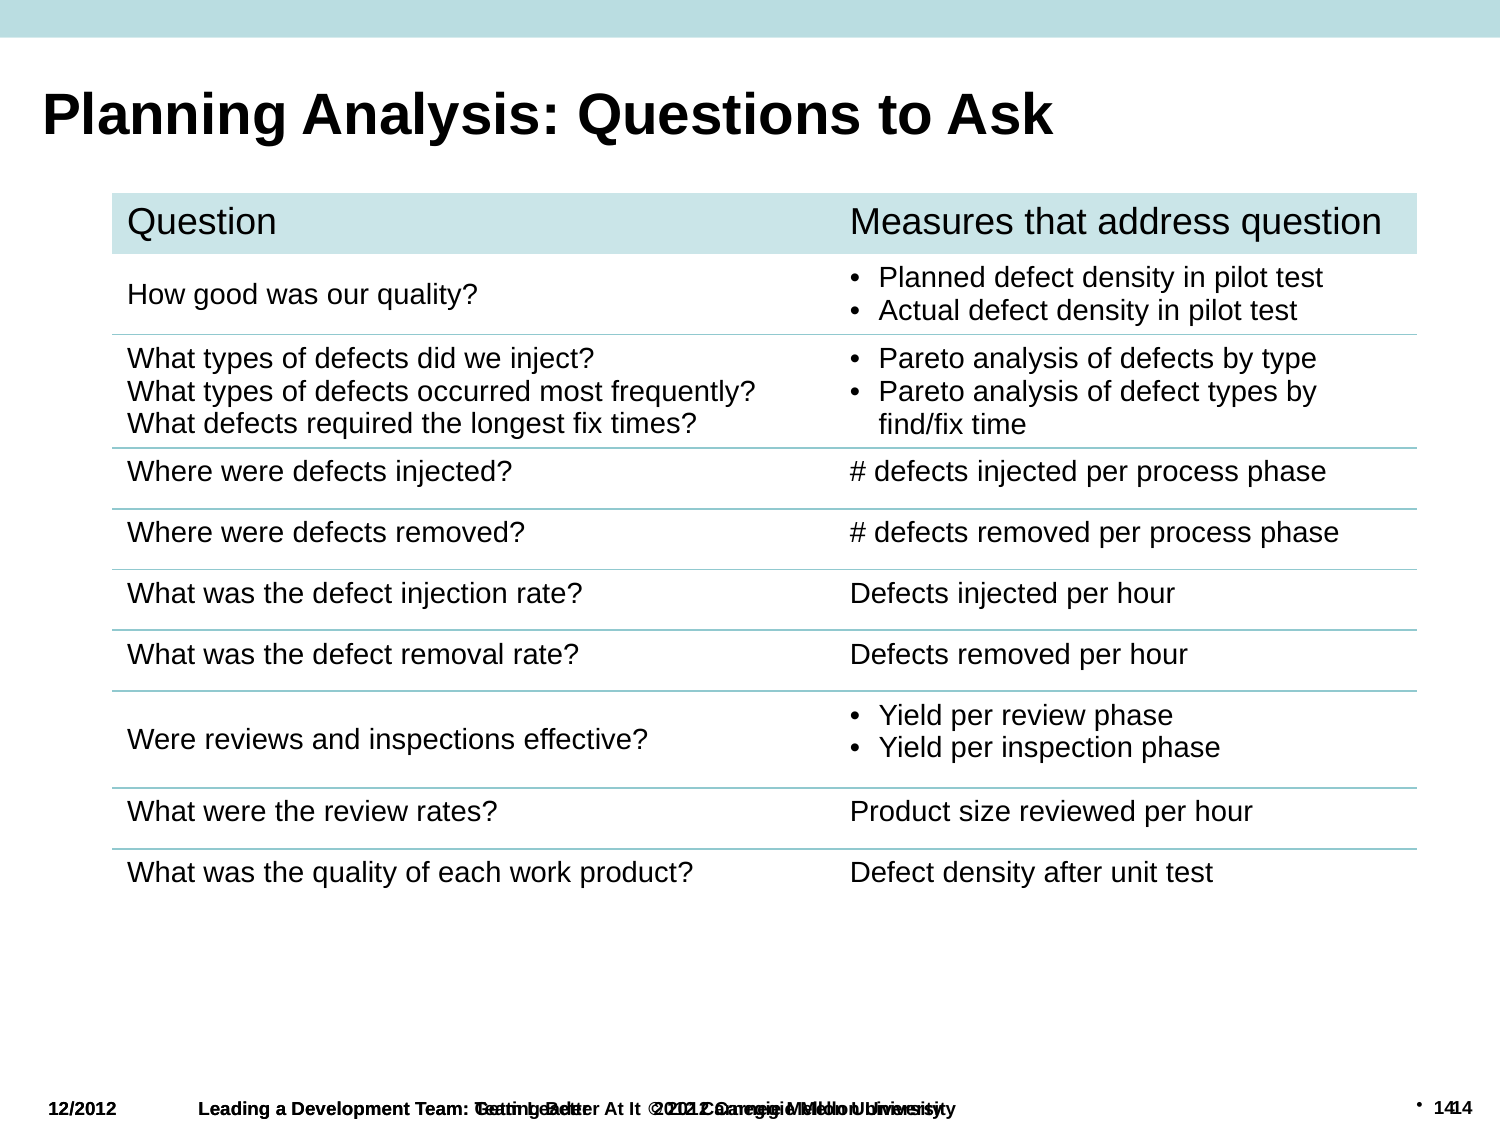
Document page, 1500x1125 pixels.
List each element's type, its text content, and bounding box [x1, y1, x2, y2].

table_cell Defects removed per hour [835, 631, 1417, 690]
table_cell How good was our quality? [112, 254, 835, 334]
table_cell Where were defects removed? [112, 510, 835, 569]
table_cell Where were defects injected? [112, 449, 835, 508]
table_cell # defects injected per process phase [835, 449, 1417, 508]
table_cell What was the defect injection rate? [112, 570, 835, 629]
title Planning Analysis: Questions to Ask [42, 89, 1438, 146]
table_cell Defect density after unit test [835, 850, 1417, 910]
table_cell Yield per review phase Yield per inspection phase [835, 692, 1417, 787]
table_cell What types of defects did we inject? What types of defects occurred most frequently? What defects required the longest fix times? [112, 335, 835, 447]
table_cell Pareto analysis of defects by type Pareto analysis of defect types by find/fix time [835, 335, 1417, 447]
table_header Question [112, 193, 835, 254]
table_cell Product size reviewed per hour [835, 789, 1417, 848]
table_cell Defects injected per hour [835, 570, 1417, 629]
table_cell What were the review rates? [112, 789, 835, 848]
table_cell # defects removed per process phase [835, 510, 1417, 569]
table_cell What was the quality of each work product? [112, 850, 835, 910]
table_header Measures that address question [835, 193, 1417, 254]
table_cell What was the defect removal rate? [112, 631, 835, 690]
table_cell Planned defect density in pilot test Actual defect density in pilot test [835, 254, 1417, 334]
table_cell Were reviews and inspections effective? [112, 692, 835, 787]
